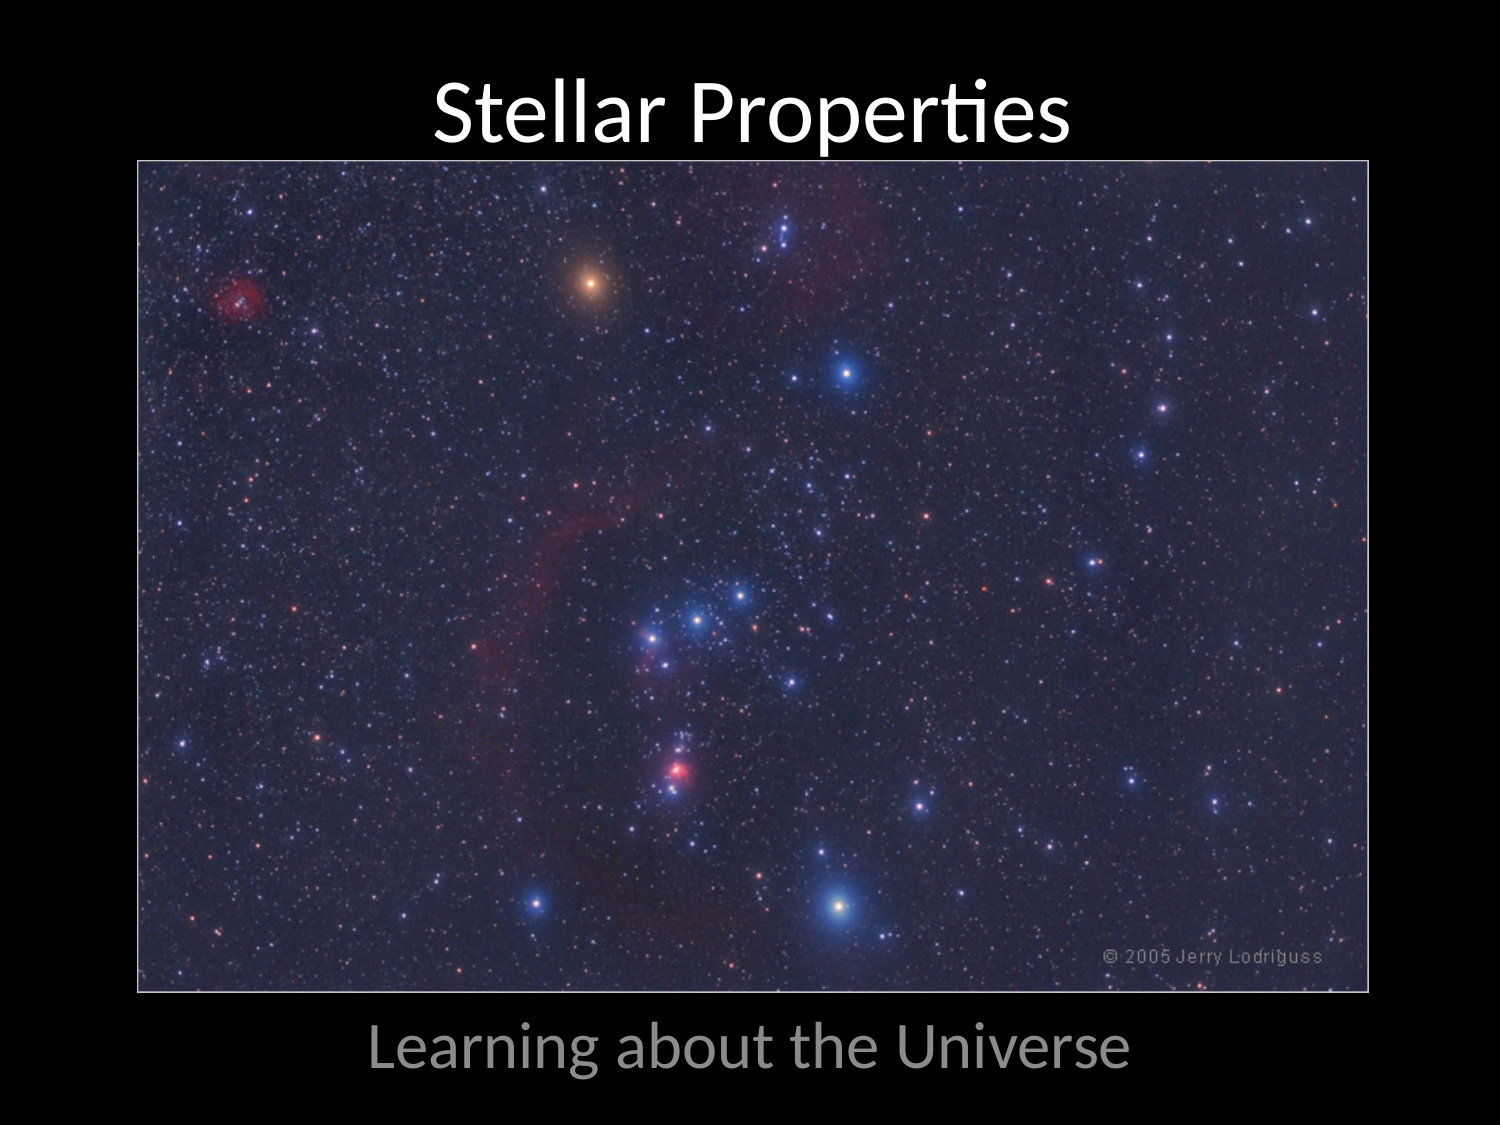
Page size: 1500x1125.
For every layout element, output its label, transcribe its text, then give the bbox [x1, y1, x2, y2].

subtitle Learning about the Universe [225, 1002, 1275, 1125]
title Stellar Properties [115, 0, 1391, 211]
picture [137, 160, 1369, 993]
